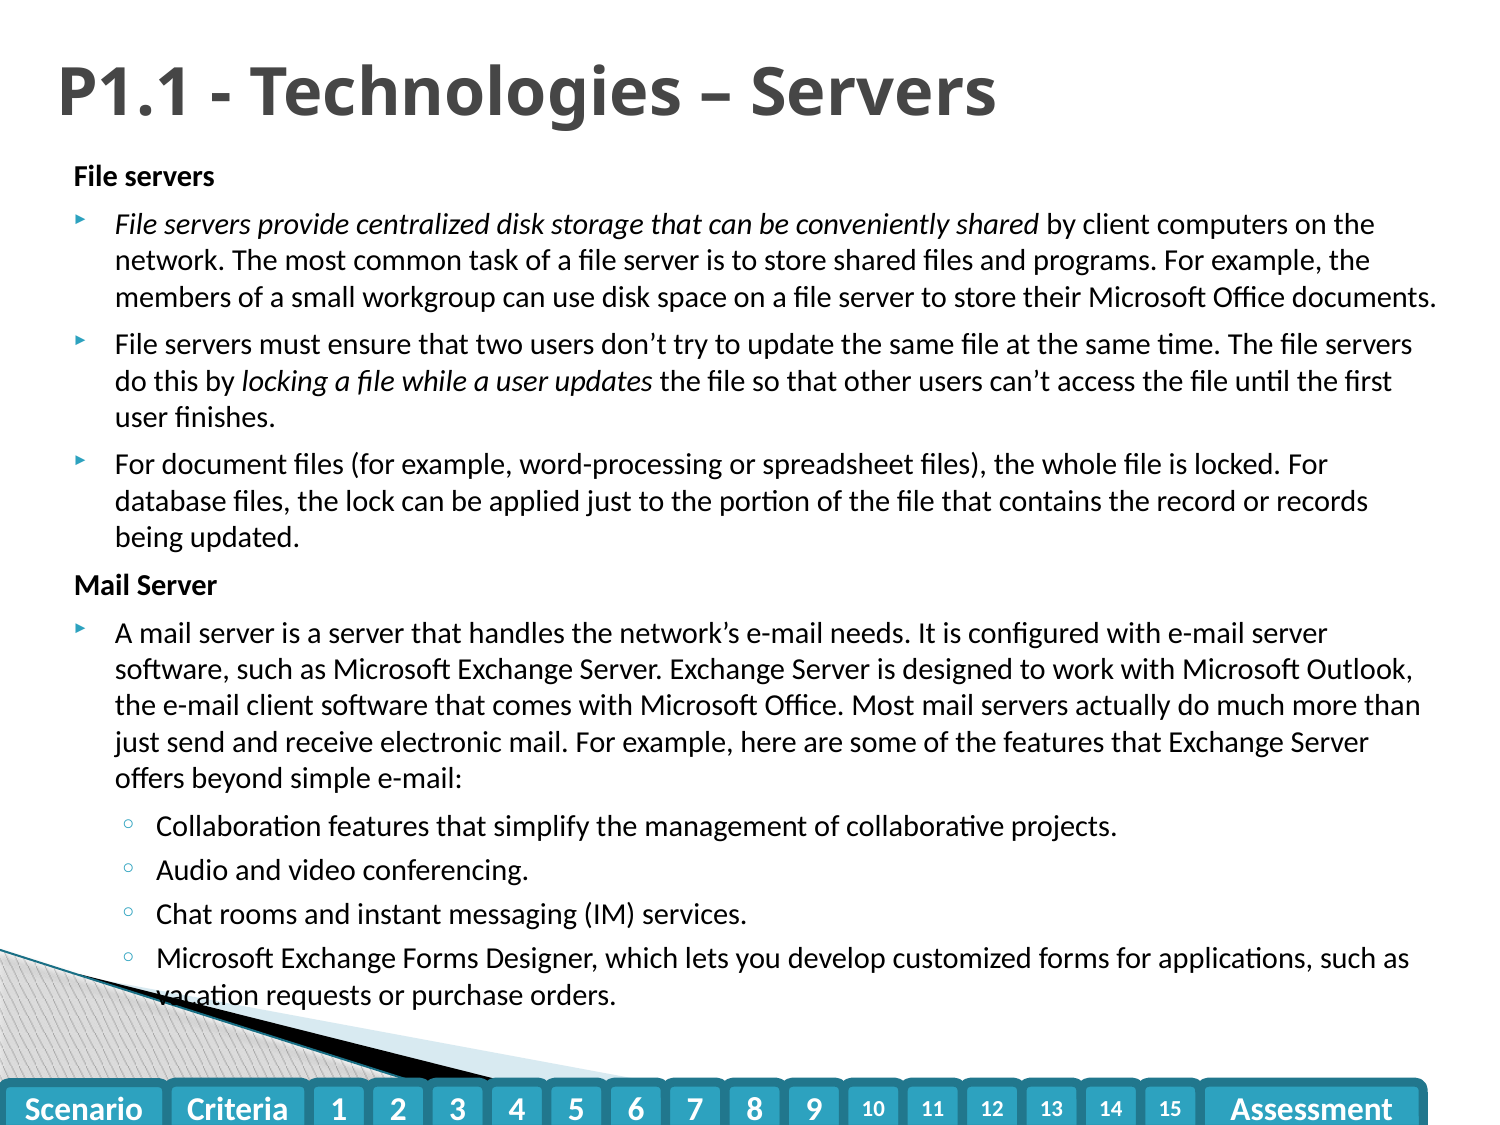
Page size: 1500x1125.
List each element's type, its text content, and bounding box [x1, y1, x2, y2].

title P1.1 - Technologies – Servers [41, 19, 1392, 159]
list File servers File servers provide centralized disk storage that can be conveniently shared by client computers on the network. The most common task of a file server is to store shared files and programs. For example, the members of a small workgroup can use disk space on a file server to store their Microsoft Office documents. File servers must ensure that two users don’t try to update the same file at the same time. The file servers do this by locking a file while a user updates the file so that other users can’t access the file until the first user finishes. For document files (for example, word-processing or spreadsheet files), the whole file is locked. For database files, the lock can be applied just to the portion of the file that contains the record or records being updated. Mail Server A mail server is a server that handles the network’s e-mail needs. It is configured with e-mail server software, such as Microsoft Exchange Server. Exchange Server is designed to work with Microsoft Outlook, the e-mail client software that comes with Microsoft Office. Most mail servers actually do much more than just send and receive electronic mail. For example, here are some of the features that Exchange Server offers beyond simple e-mail: Collaboration features that simplify the management of collaborative projects. Audio and video conferencing. Chat rooms and instant messaging (IM) services. Microsoft Exchange Forms Designer, which lets you develop customized forms for applications, such as vacation requests or purchase orders. [41, 149, 1459, 1047]
